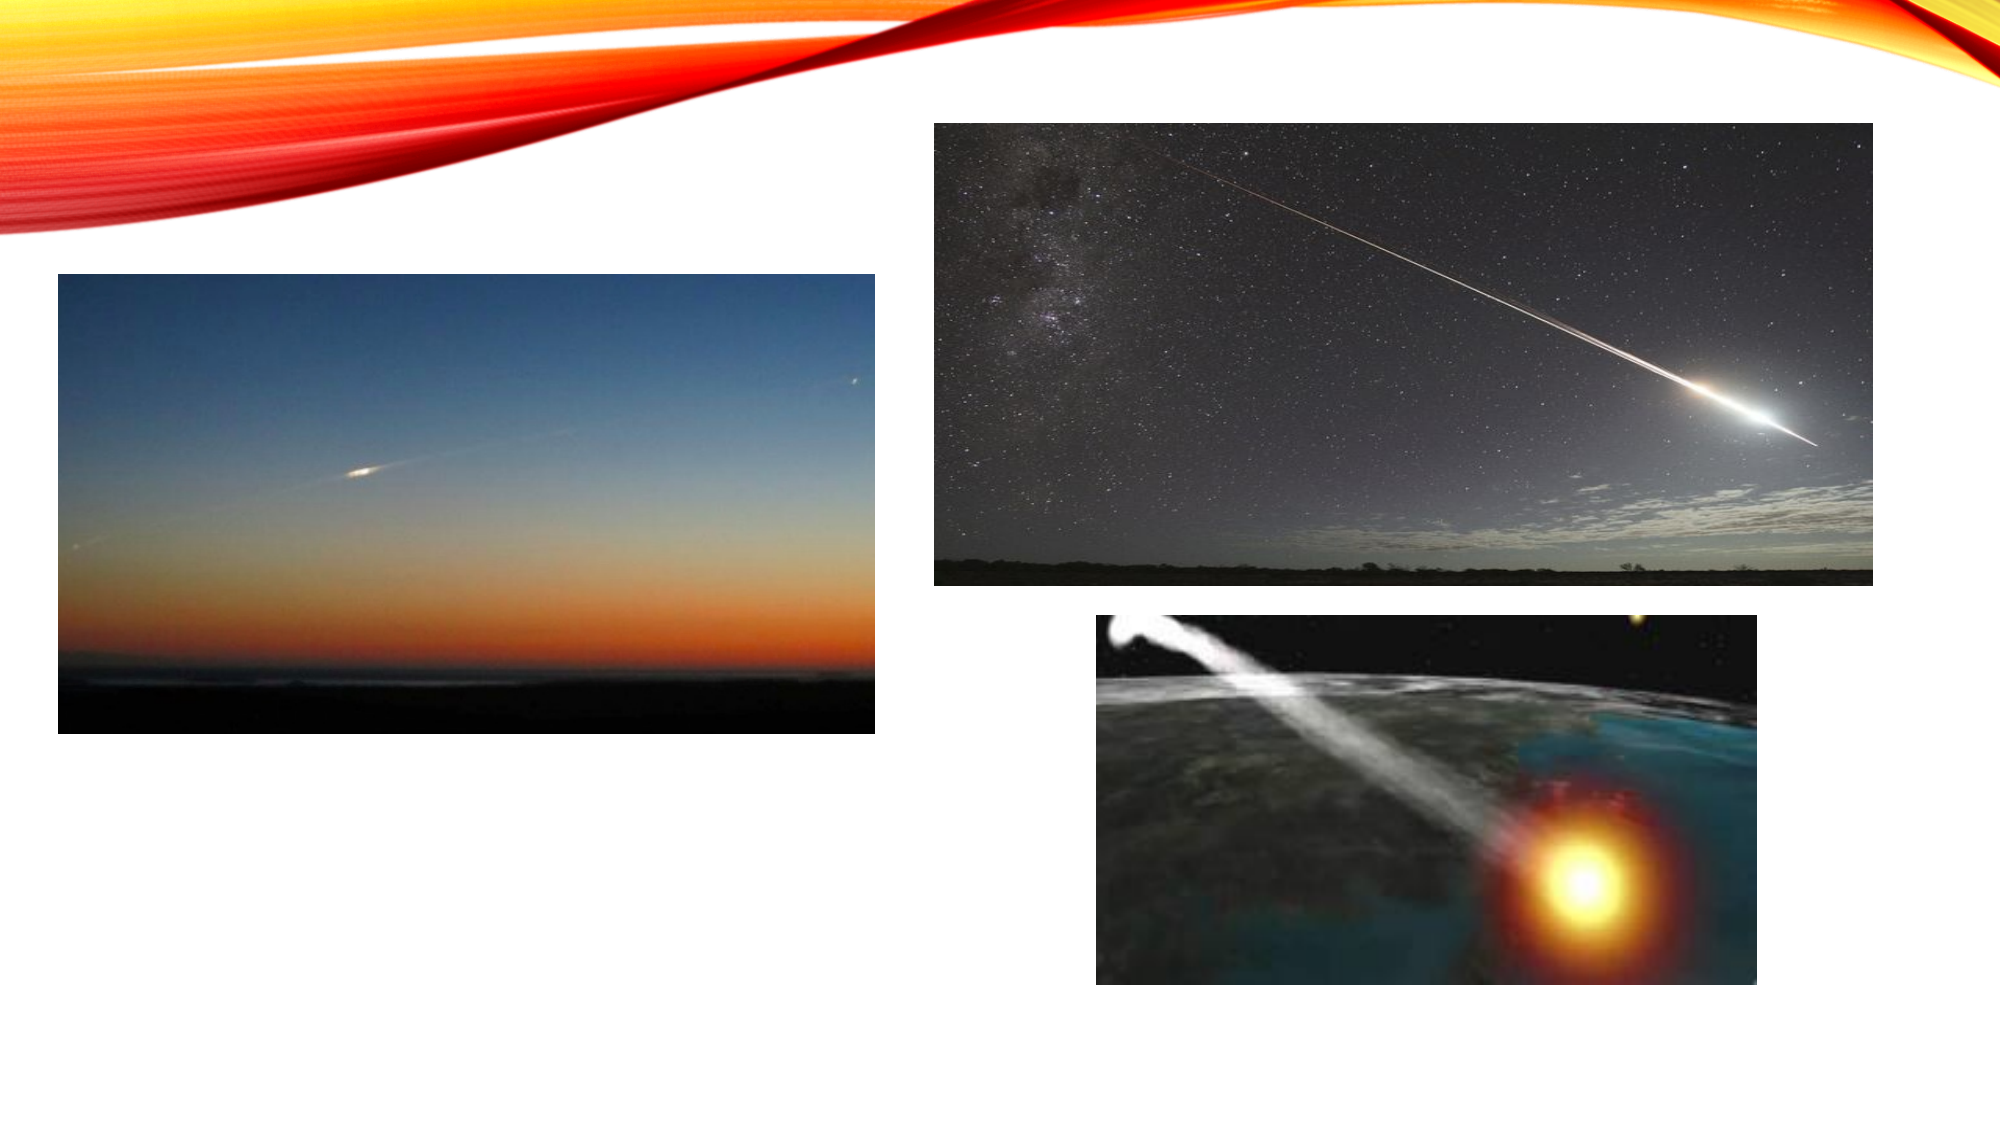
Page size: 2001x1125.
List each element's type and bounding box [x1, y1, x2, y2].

picture [58, 274, 875, 735]
picture [1096, 614, 1757, 985]
picture [0, 0, 2000, 586]
